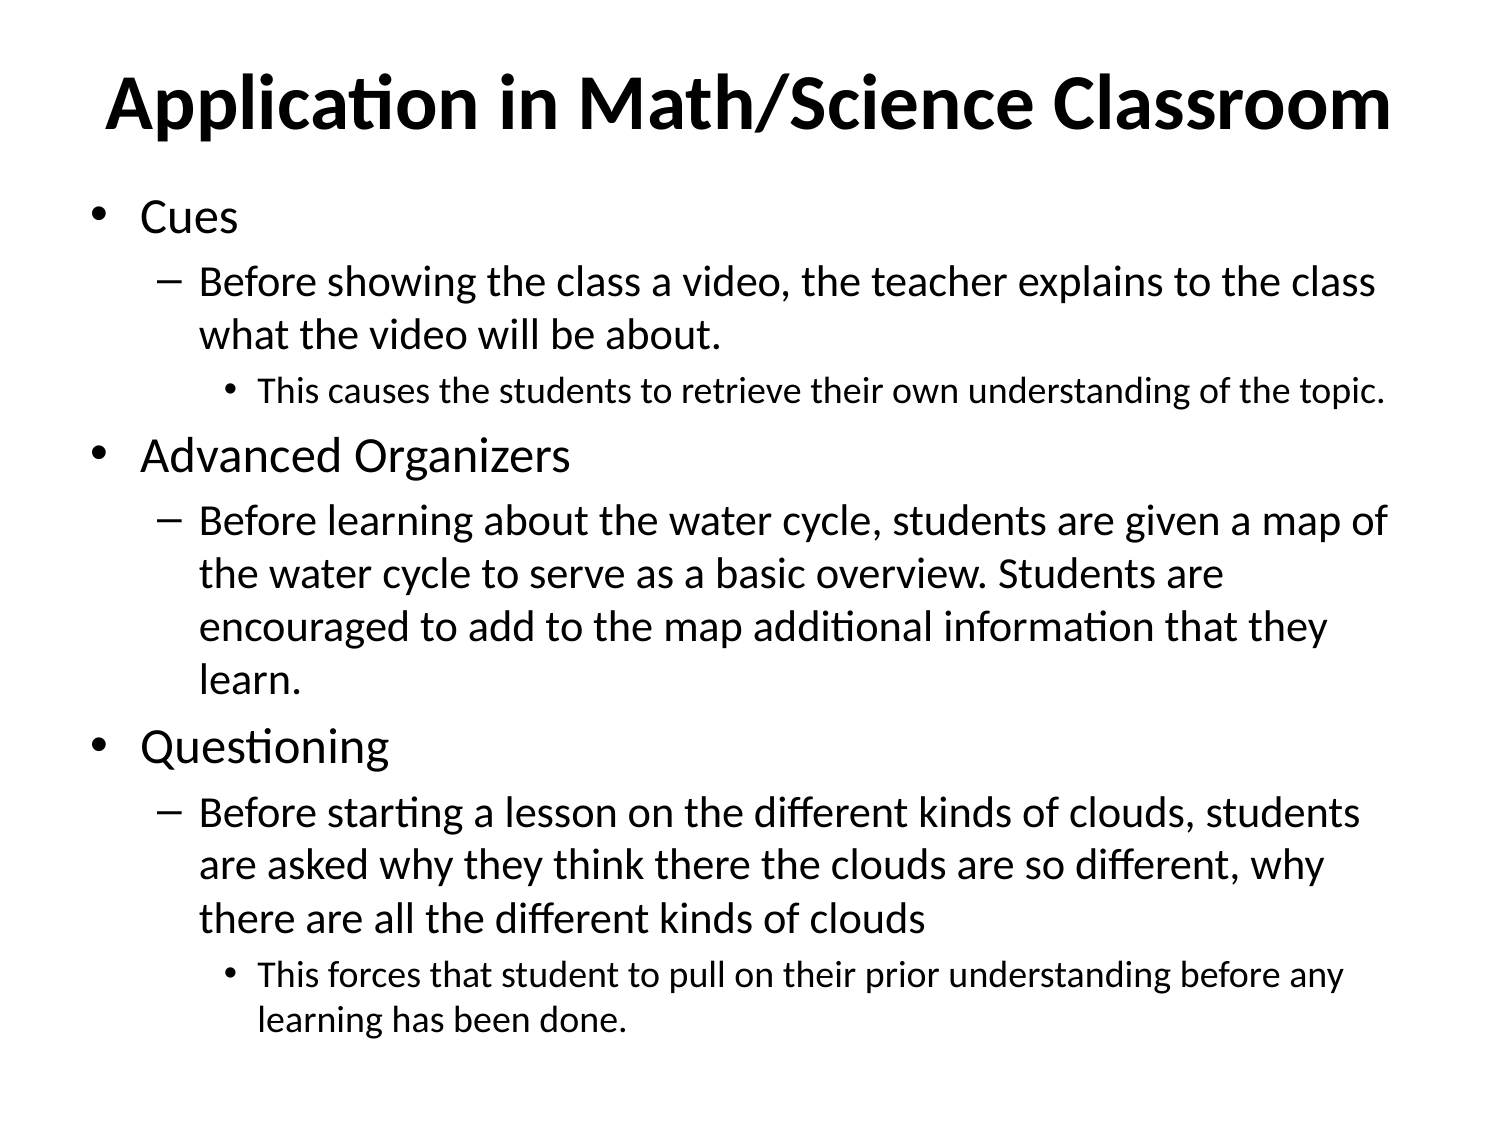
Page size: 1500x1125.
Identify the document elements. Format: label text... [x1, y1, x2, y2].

title Application in Math/Science Classroom [75, 45, 1425, 150]
list Cues Before showing the class a video, the teacher explains to the class what the video will be about. This causes the students to retrieve their own understanding of the topic. Advanced Organizers Before learning about the water cycle, students are given a map of the water cycle to serve as a basic overview. Students are encouraged to add to the map additional information that they learn. Questioning Before starting a lesson on the different kinds of clouds, students are asked why they think there the clouds are so different, why there are all the different kinds of clouds This forces that student to pull on their prior understanding before any learning has been done. [75, 174, 1425, 1050]
